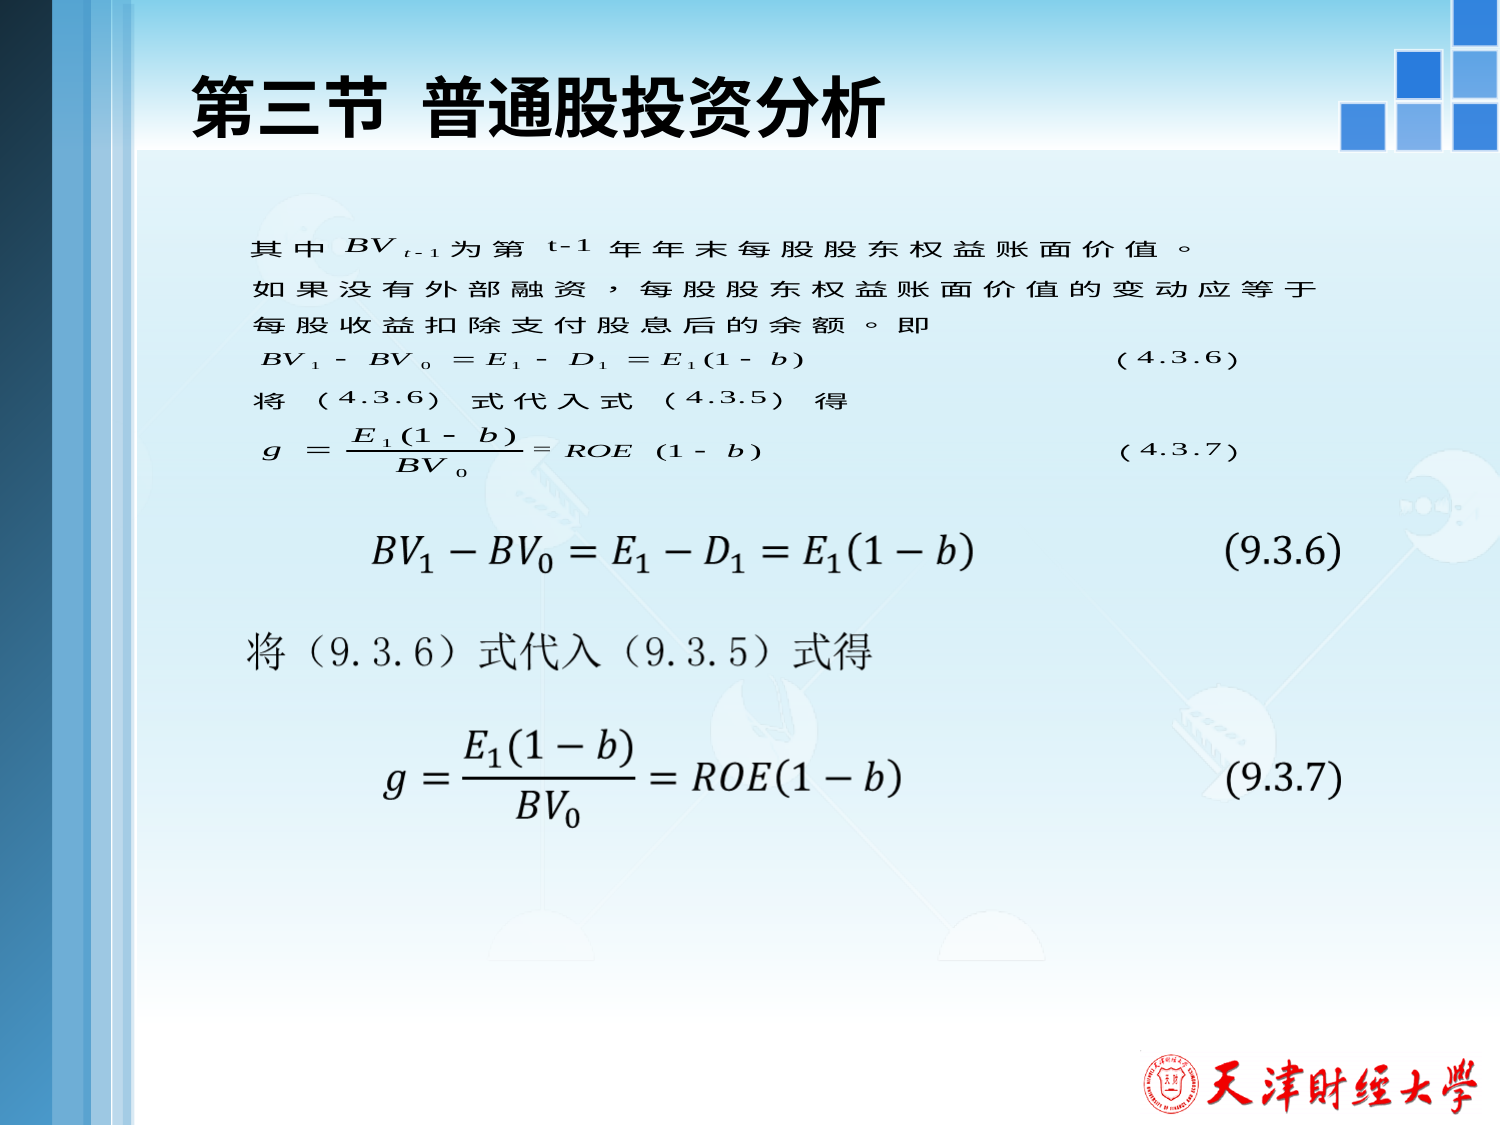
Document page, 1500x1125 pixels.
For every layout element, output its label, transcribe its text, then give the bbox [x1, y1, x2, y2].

title 第三节 普通股投资分析 [174, 75, 1175, 138]
text_box [230, 515, 1412, 888]
picture [132, 150, 1500, 965]
picture [1131, 1049, 1500, 1119]
